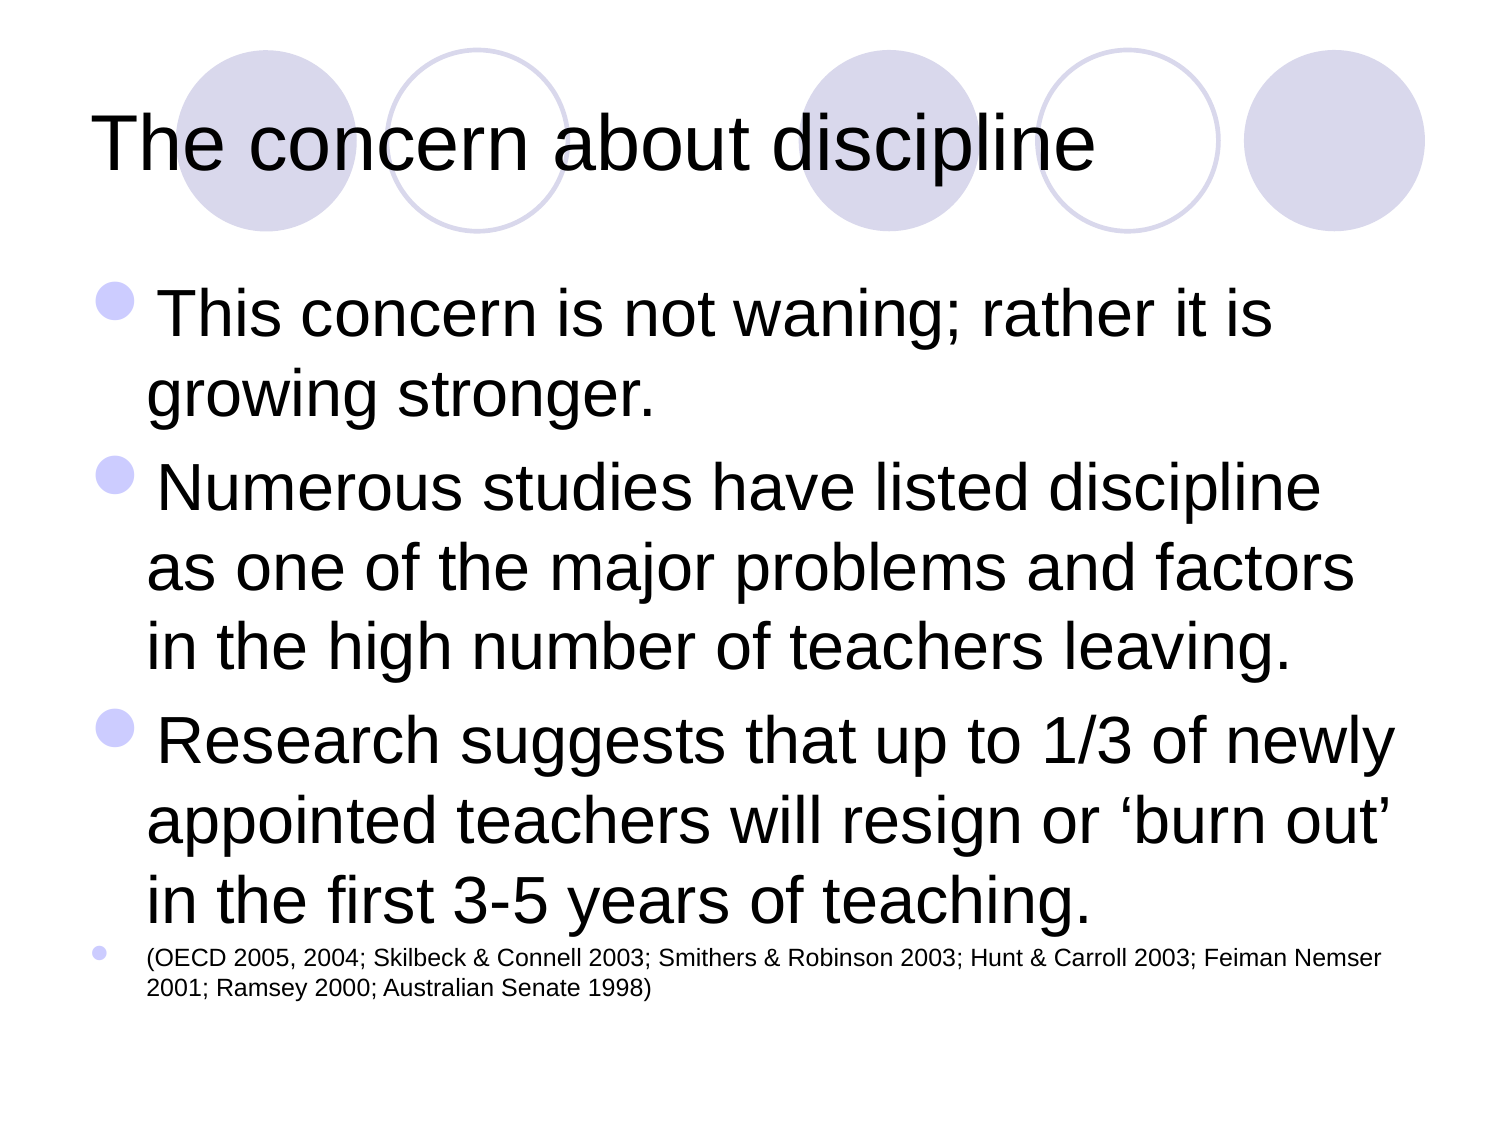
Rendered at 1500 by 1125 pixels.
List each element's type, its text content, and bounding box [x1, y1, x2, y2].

title The concern about discipline [74, 44, 1426, 233]
list This concern is not waning; rather it is growing stronger. Numerous studies have listed discipline as one of the major problems and factors in the high number of teachers leaving. Research suggests that up to 1/3 of newly appointed teachers will resign or ‘burn out’ in the first 3-5 years of teaching. (OECD 2005, 2004; Skilbeck & Connell 2003; Smithers & Robinson 2003; Hunt & Carroll 2003; Feiman Nemser 2001; Ramsey 2000; Australian Senate 1998) [74, 262, 1426, 1006]
